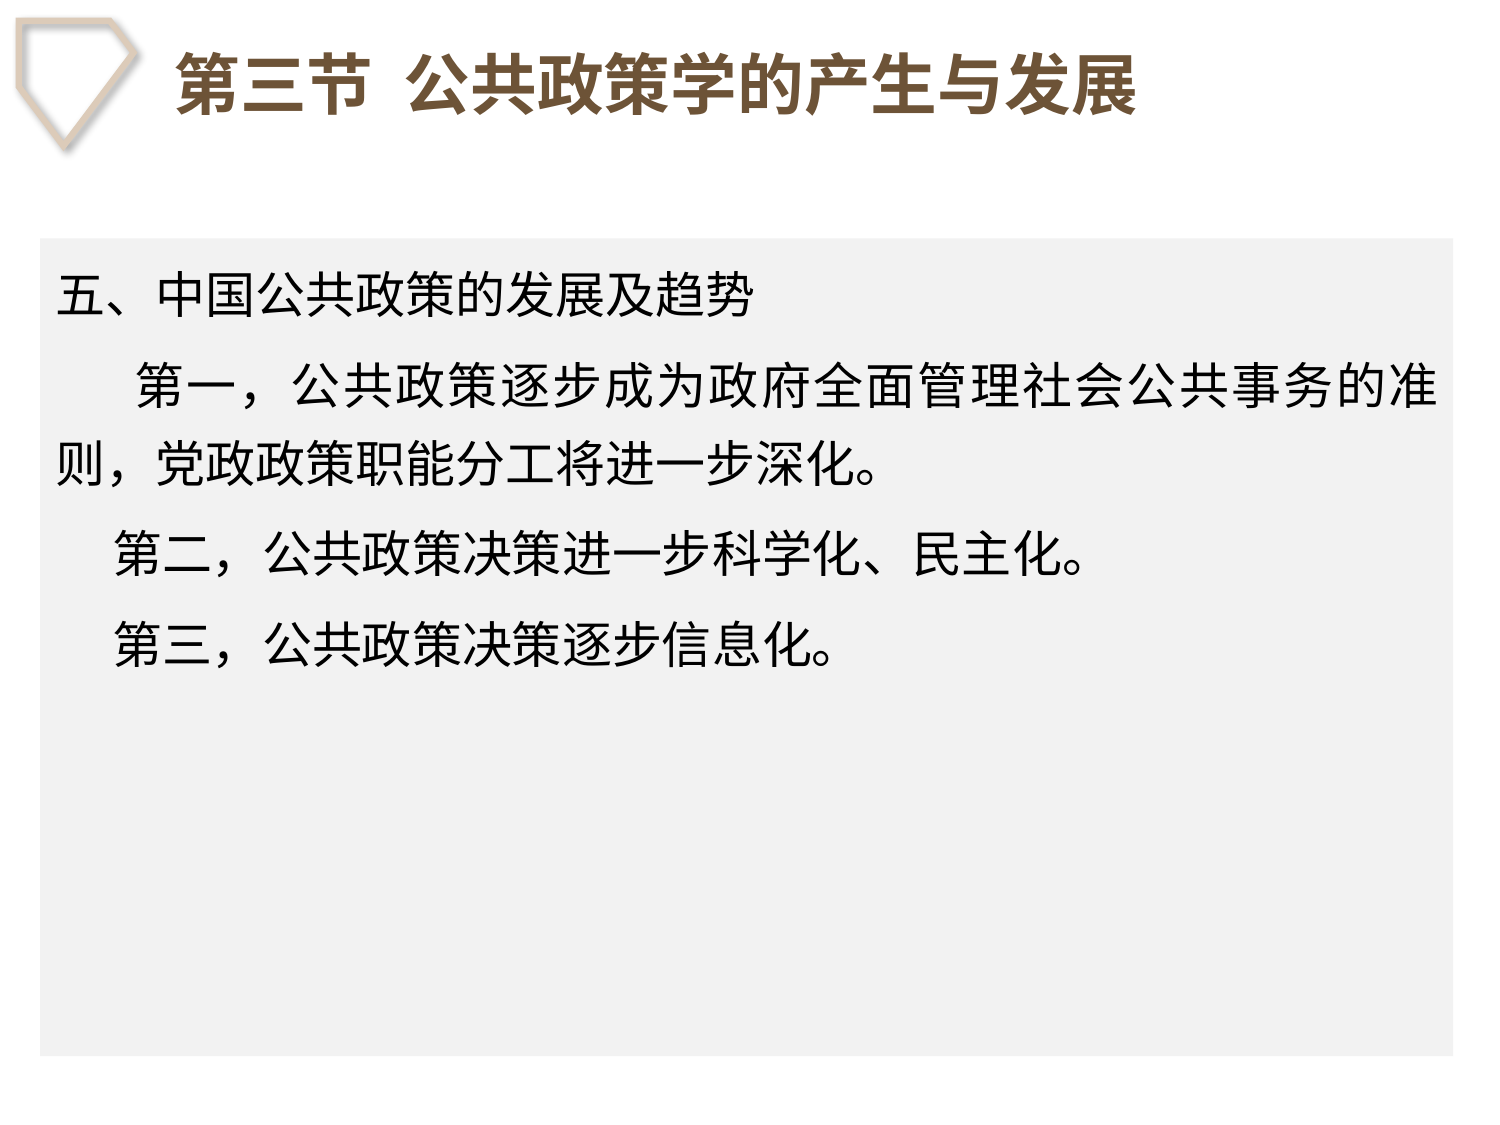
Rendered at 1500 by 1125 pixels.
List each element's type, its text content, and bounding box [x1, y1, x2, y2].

list 五、中国公共政策的发展及趋势 第一，公共政策逐步成为政府全面管理社会公共事务的准则，党政政策职能分工将进一步深化。 第二，公共政策决策进一步科学化、民主化。 第三，公共政策决策逐步信息化。 [40, 238, 1454, 1057]
title 第三节 公共政策学的产生与发展 [158, 18, 1456, 159]
